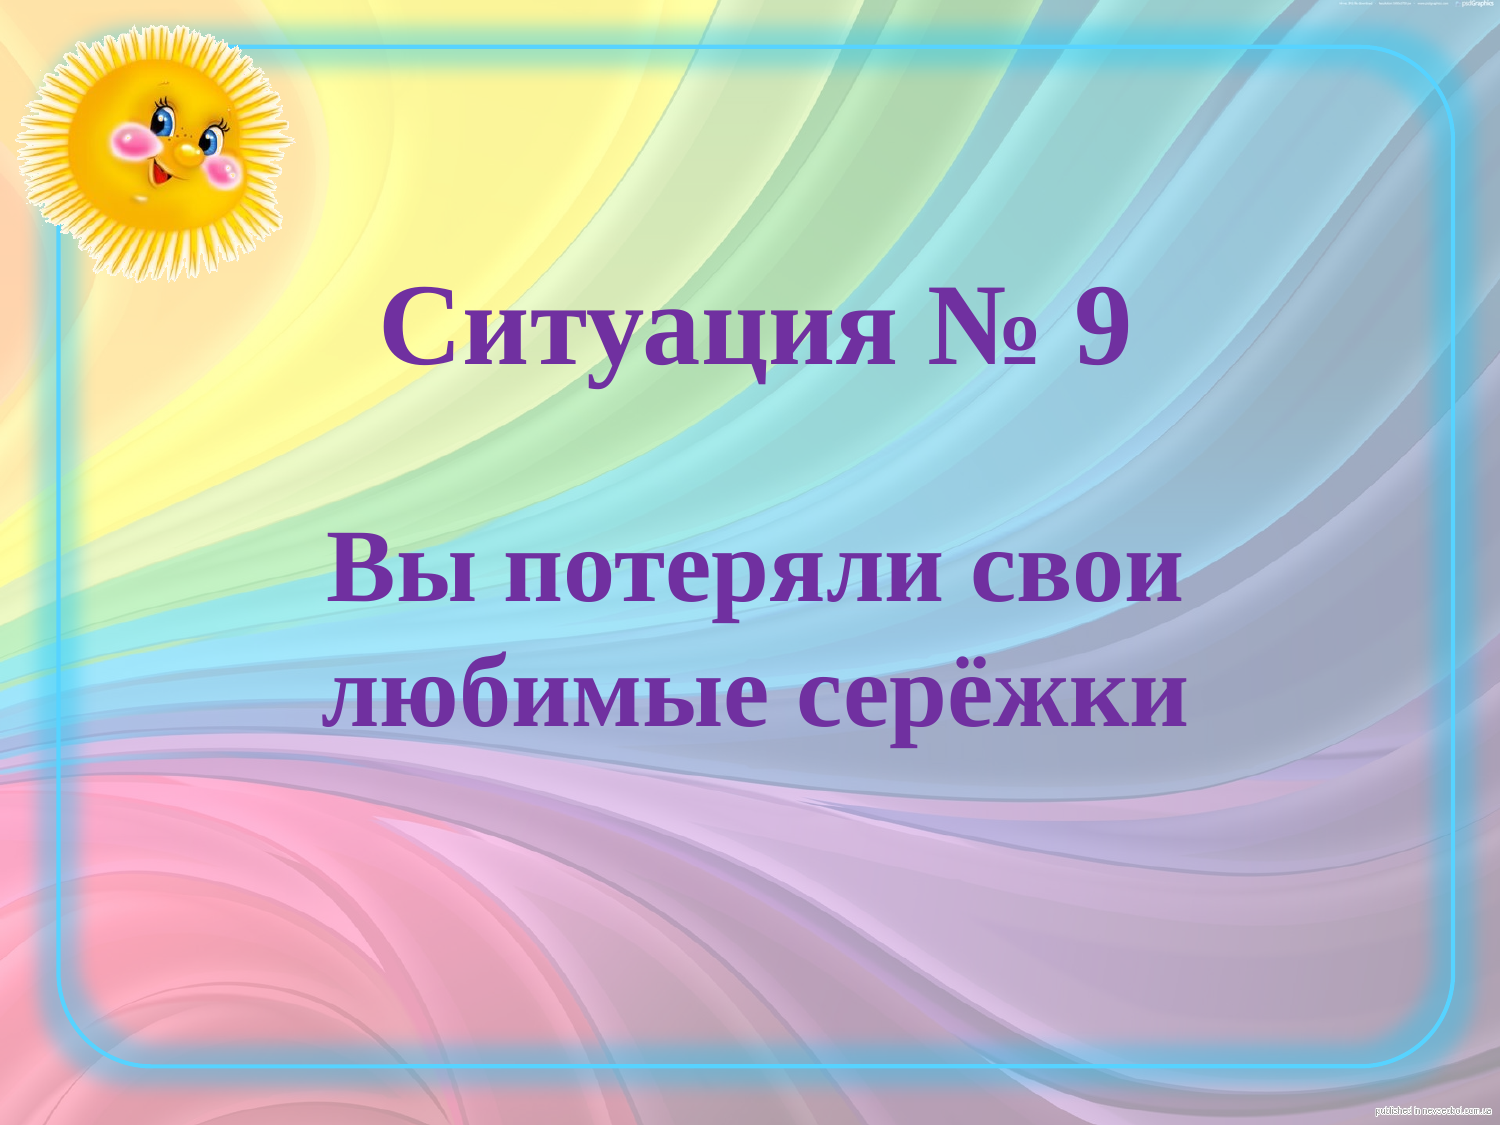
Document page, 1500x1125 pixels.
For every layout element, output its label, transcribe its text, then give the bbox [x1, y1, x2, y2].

picture [11, 11, 340, 340]
title Ситуация № 9 Вы потеряли свои любимые серёжки [76, 113, 1436, 882]
